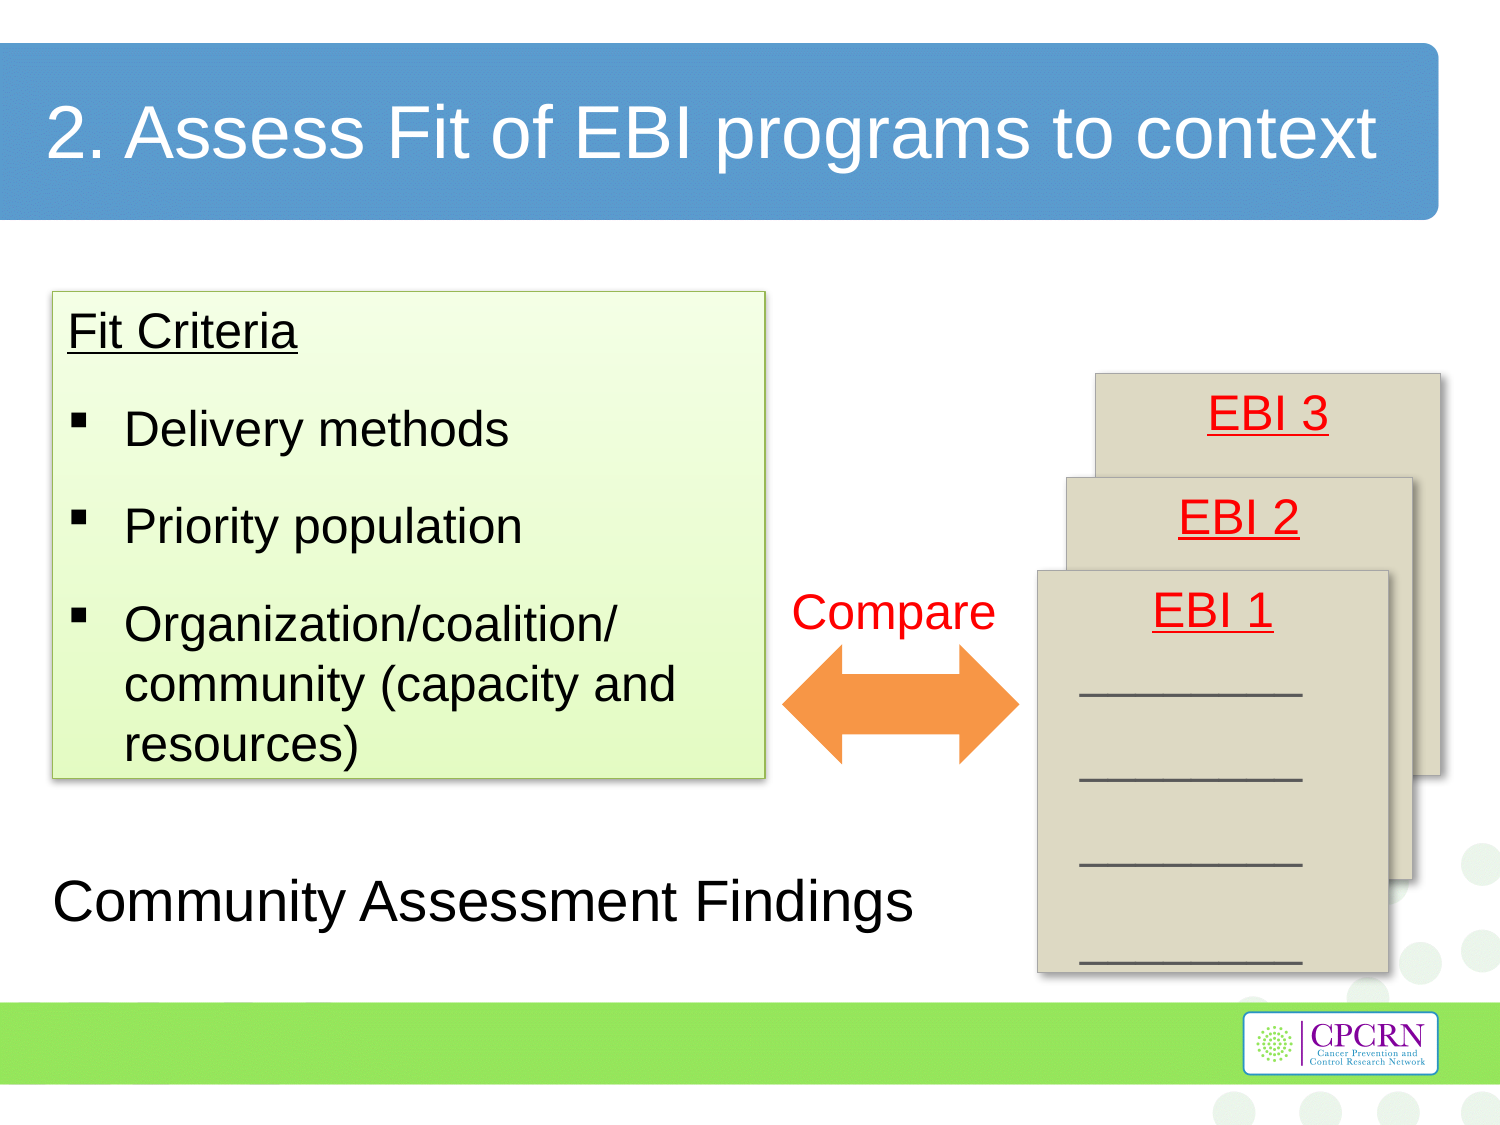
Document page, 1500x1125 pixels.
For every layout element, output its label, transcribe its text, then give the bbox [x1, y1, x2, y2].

text_box EBI 3 ________ ________ ________ [1095, 373, 1441, 776]
text_box Fit Criteria Delivery methods Priority population Organization/coalition/ community (capacity and resources) [52, 291, 766, 779]
text_box [779, 647, 1022, 767]
picture [0, 0, 1500, 1125]
title 2. Assess Fit of EBI programs to context [30, 38, 1468, 219]
text_box Compare [776, 572, 1015, 647]
text_box EBI 2 ________ ________ ________ ________ [1066, 477, 1413, 880]
text_box Community Assessment Findings [37, 855, 951, 986]
text_box EBI 1 ________ ________ ________ ________ [1037, 570, 1389, 973]
